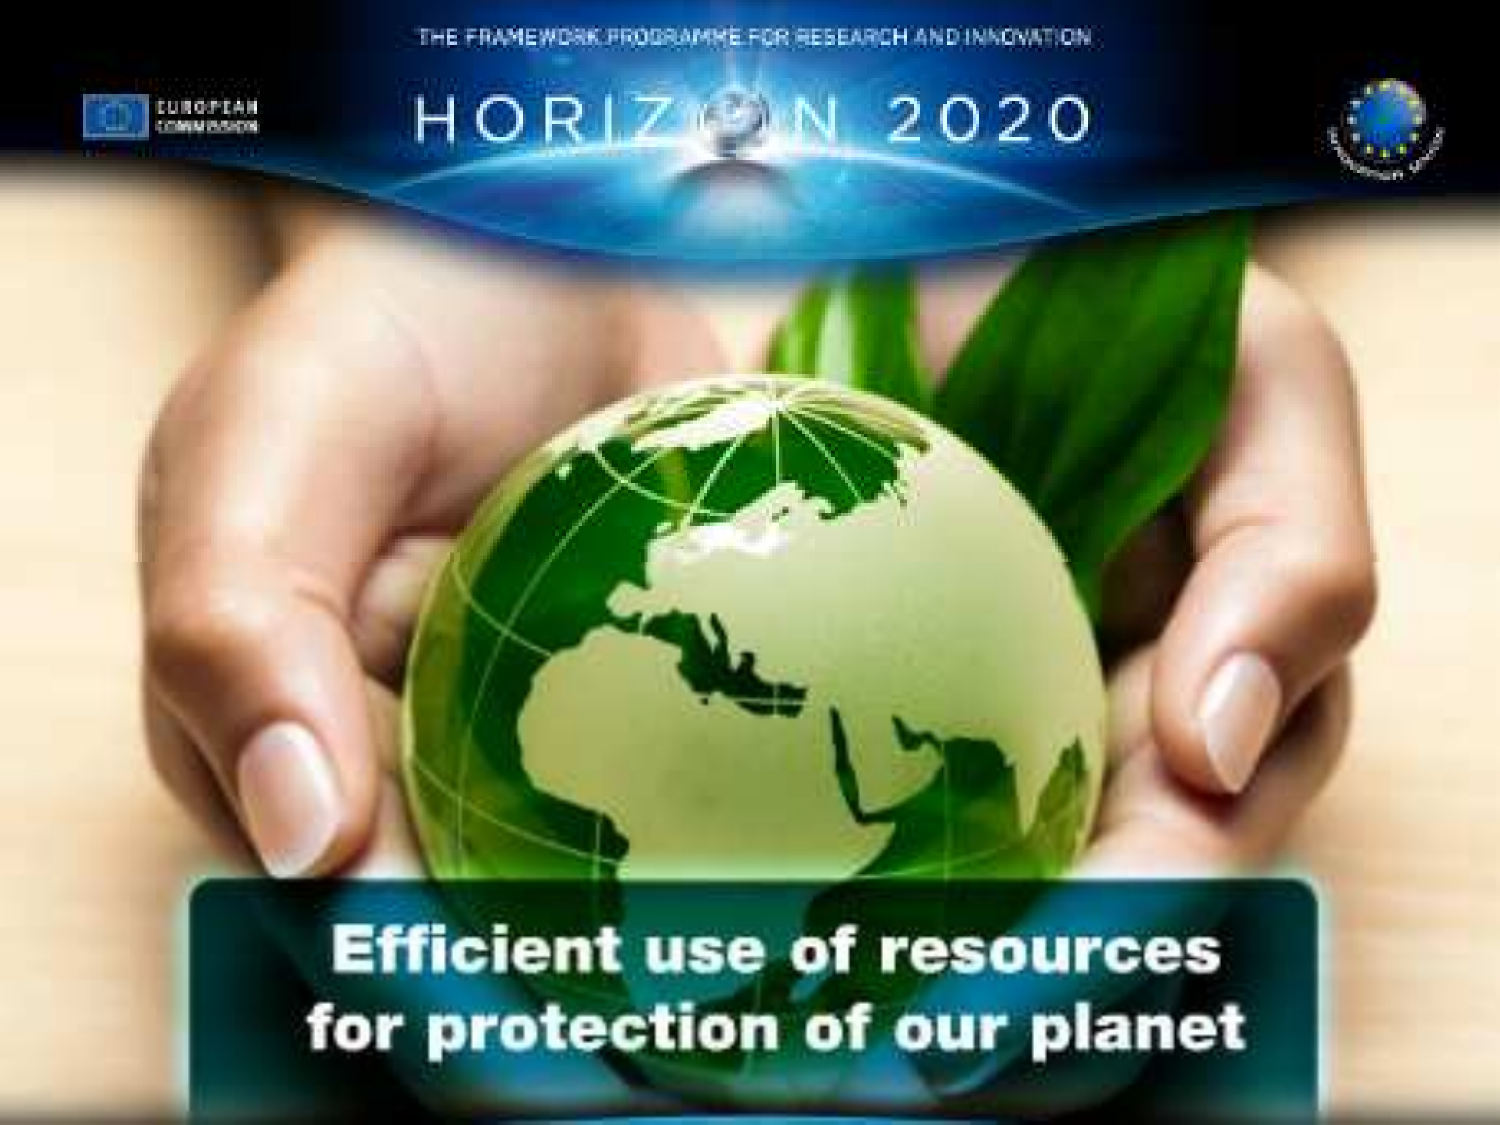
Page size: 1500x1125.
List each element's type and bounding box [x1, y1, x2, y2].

text_box [0, 0, 1500, 1125]
